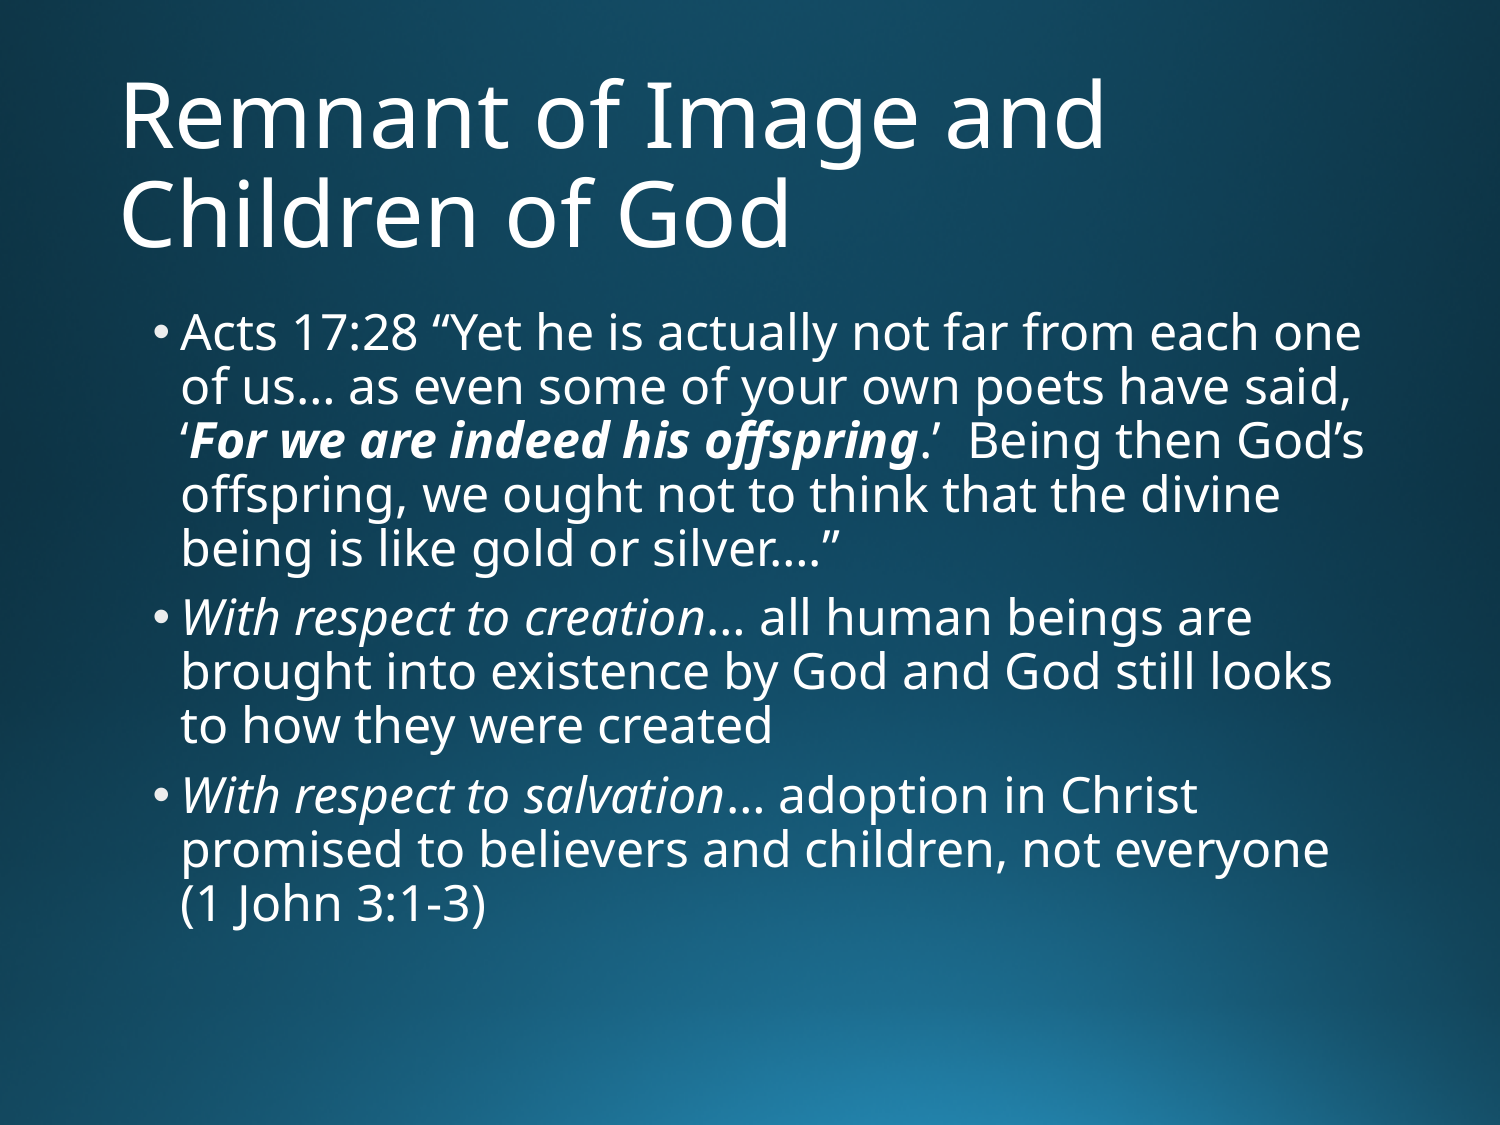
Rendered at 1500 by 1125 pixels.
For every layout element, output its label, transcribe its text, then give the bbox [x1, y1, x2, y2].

list Acts 17:28 “Yet he is actually not far from each one of us… as even some of your own poets have said, ‘For we are indeed his offspring.’ Being then God’s offspring, we ought not to think that the divine being is like gold or silver….” With respect to creation… all human beings are brought into existence by God and God still looks to how they were created With respect to salvation… adoption in Christ promised to believers and children, not everyone (1 John 3:1-3) [137, 299, 1397, 1014]
picture [0, 0, 1500, 1125]
title Remnant of Image and Children of God [103, 59, 1397, 278]
